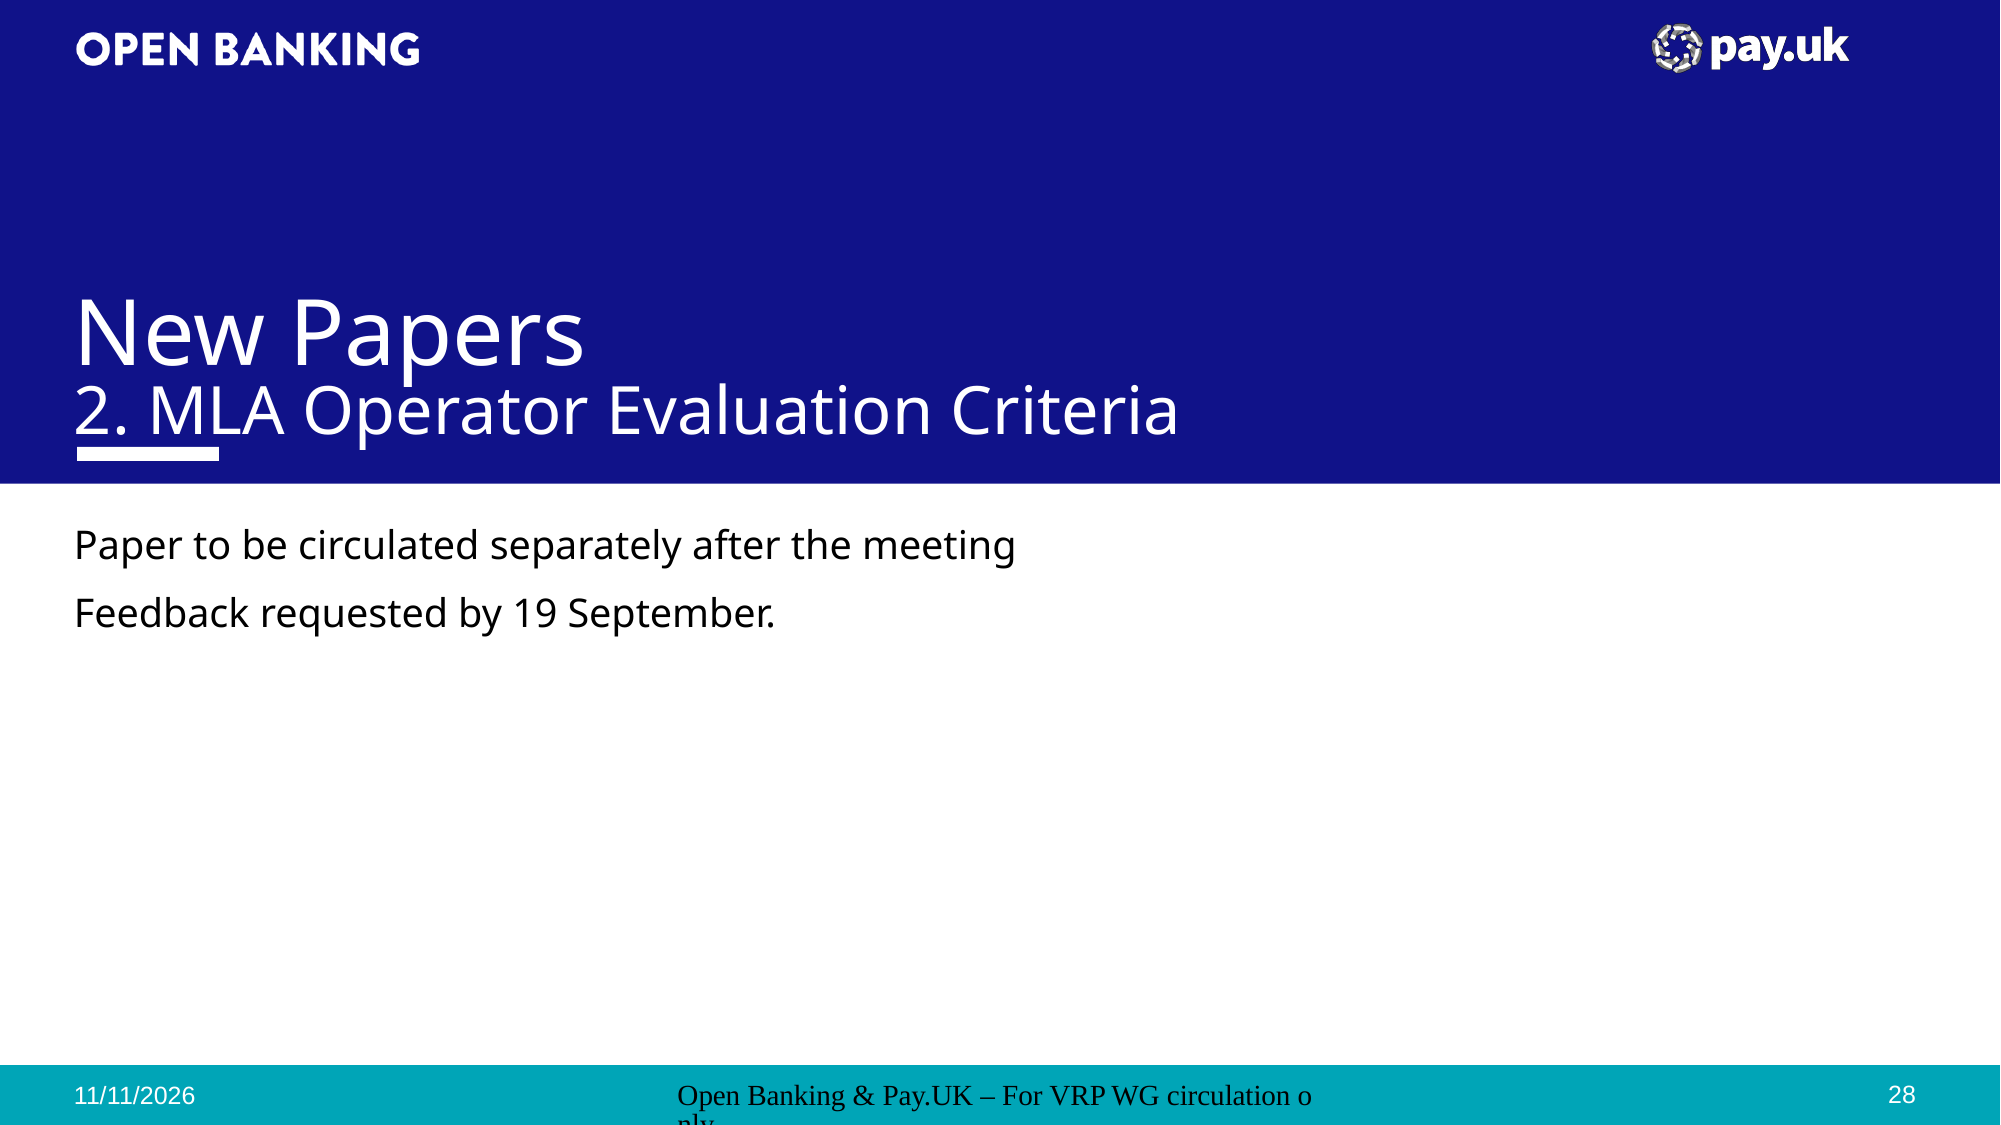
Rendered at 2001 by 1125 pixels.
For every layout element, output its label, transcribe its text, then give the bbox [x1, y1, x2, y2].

list Paper to be circulated separately after the meeting Feedback requested by 19 September. [59, 512, 1932, 1017]
text_box New Papers 2. MLA Operator Evaluation Criteria [59, 163, 1720, 455]
footer Open Banking & Pay.UK – For VRP WG circulation only [662, 1064, 1338, 1124]
picture [1644, 12, 1856, 78]
slide_number 28 [1412, 1064, 1932, 1124]
picture [43, 0, 452, 97]
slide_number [59, 1065, 509, 1125]
